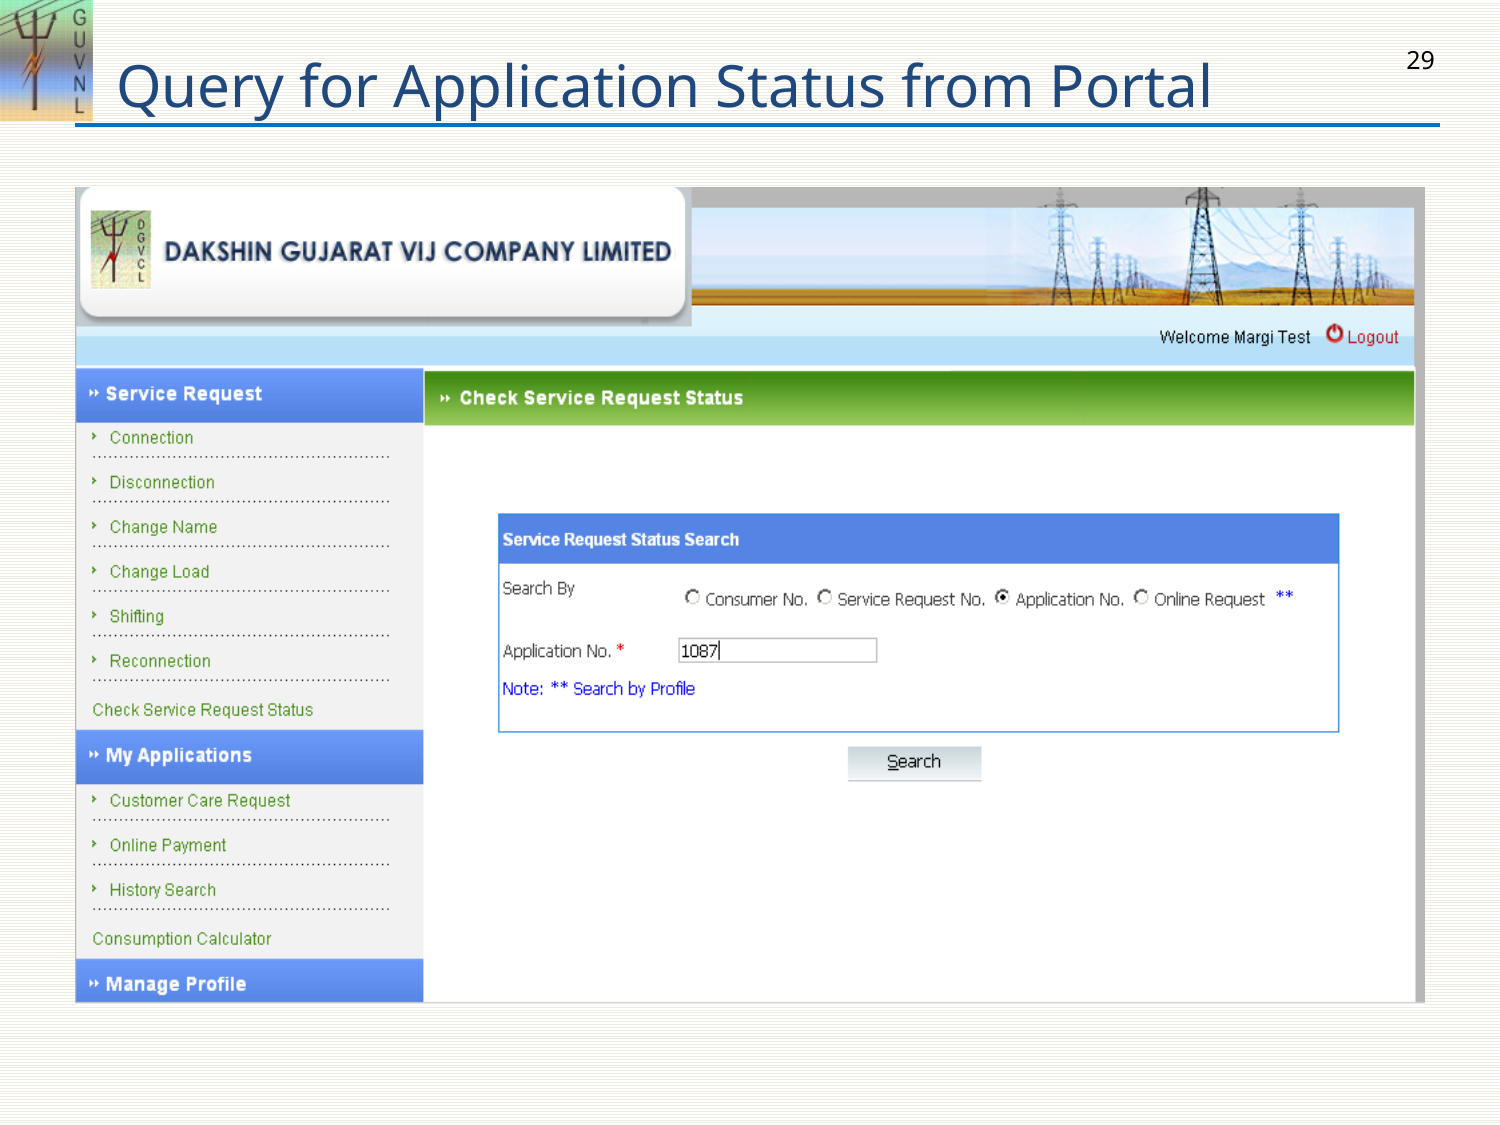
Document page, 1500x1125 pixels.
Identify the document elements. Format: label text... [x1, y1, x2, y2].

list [74, 187, 1426, 1006]
picture [0, 0, 93, 121]
slide_number 29 [1401, 37, 1451, 116]
title Query for Application Status from Portal [101, 28, 1401, 123]
